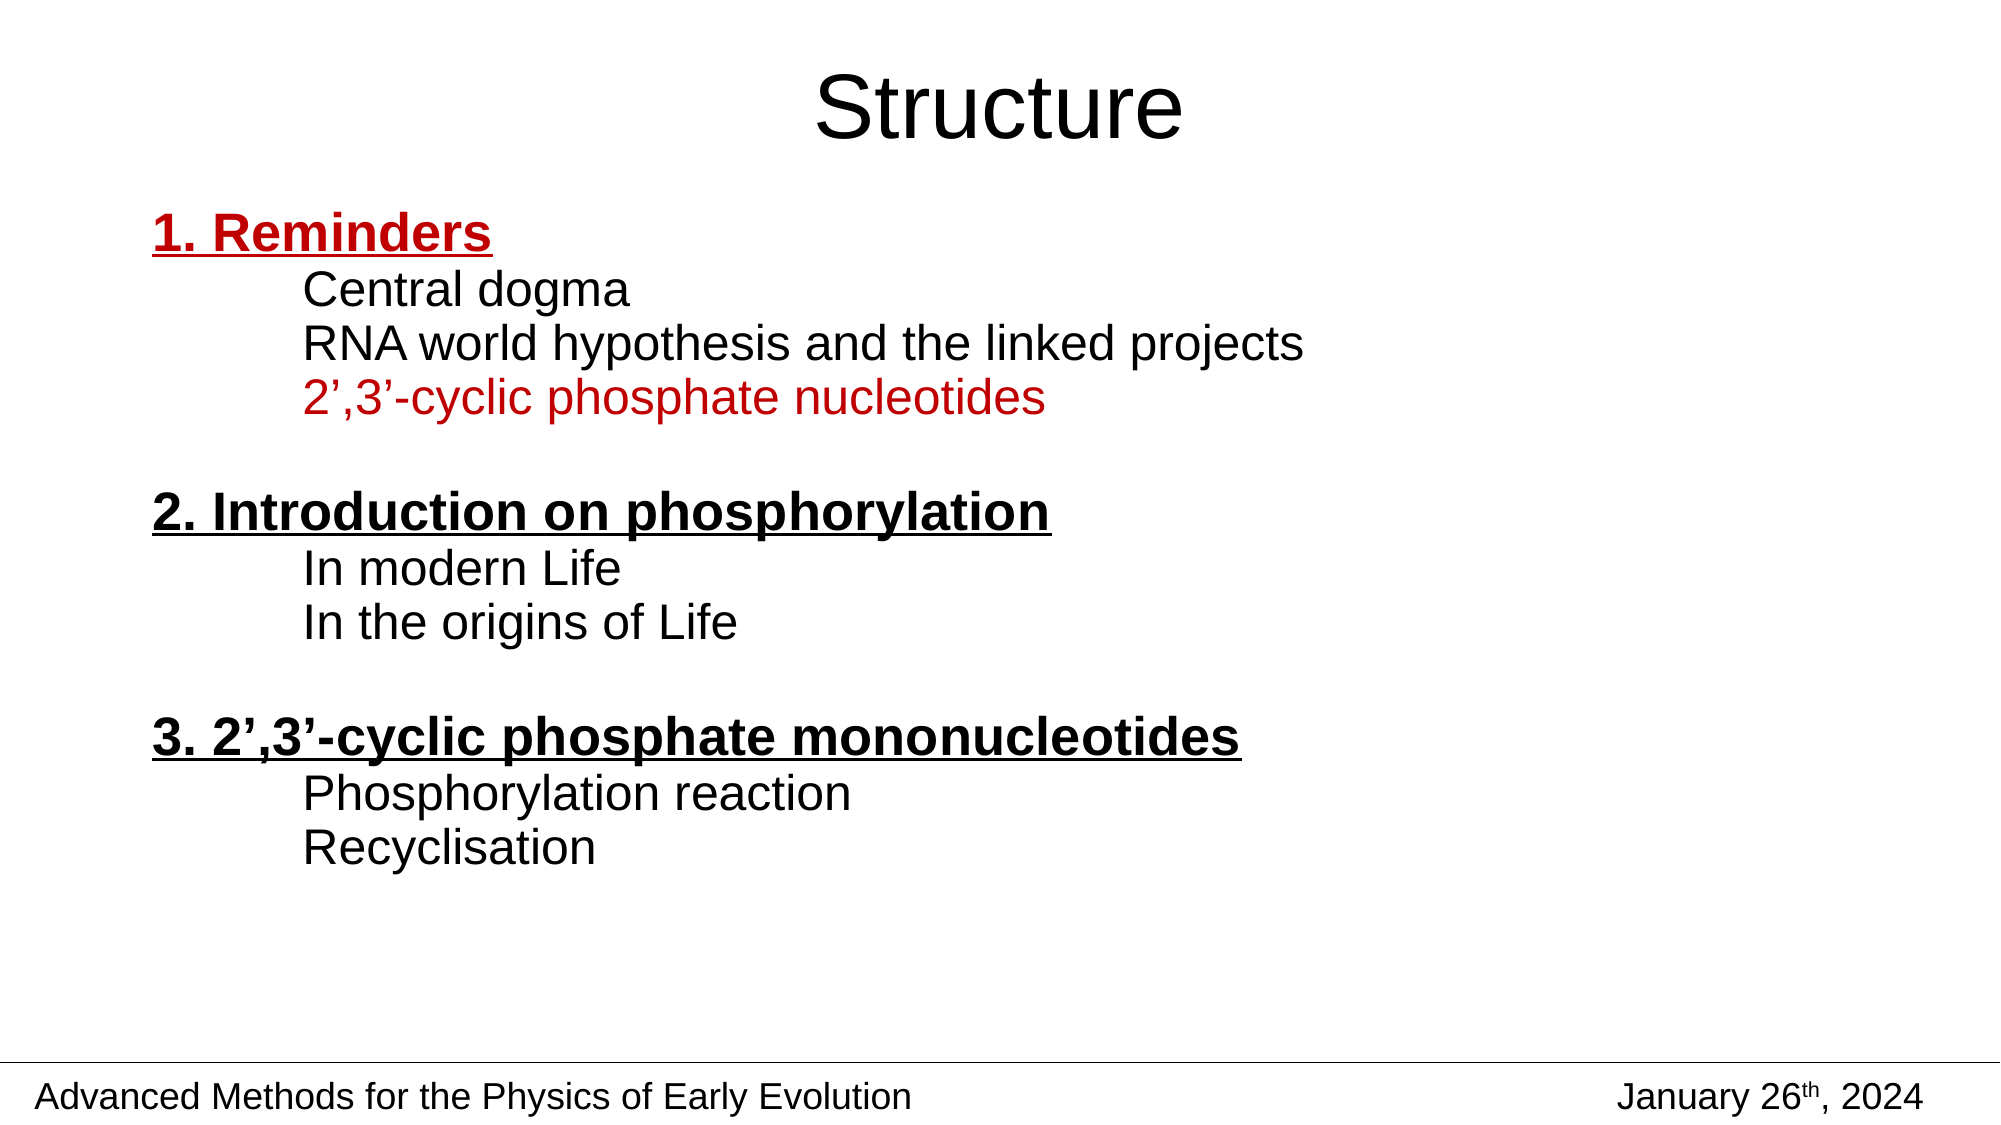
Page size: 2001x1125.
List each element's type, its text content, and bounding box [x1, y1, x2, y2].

text_box January 26th, 2024 [1602, 1064, 1939, 1125]
text_box Structure [137, 0, 1863, 218]
text_box Advanced Methods for the Physics of Early Evolution [19, 1064, 928, 1125]
title 1. Reminders Central dogma RNA world hypothesis and the linked projects 2’,3’-cyclic phosphate nucleotides 2. Introduction on phosphorylation In modern Life In the origins of Life 3. 2’,3’-cyclic phosphate mononucleotides Phosphorylation reaction Recyclisation [137, 218, 1863, 957]
